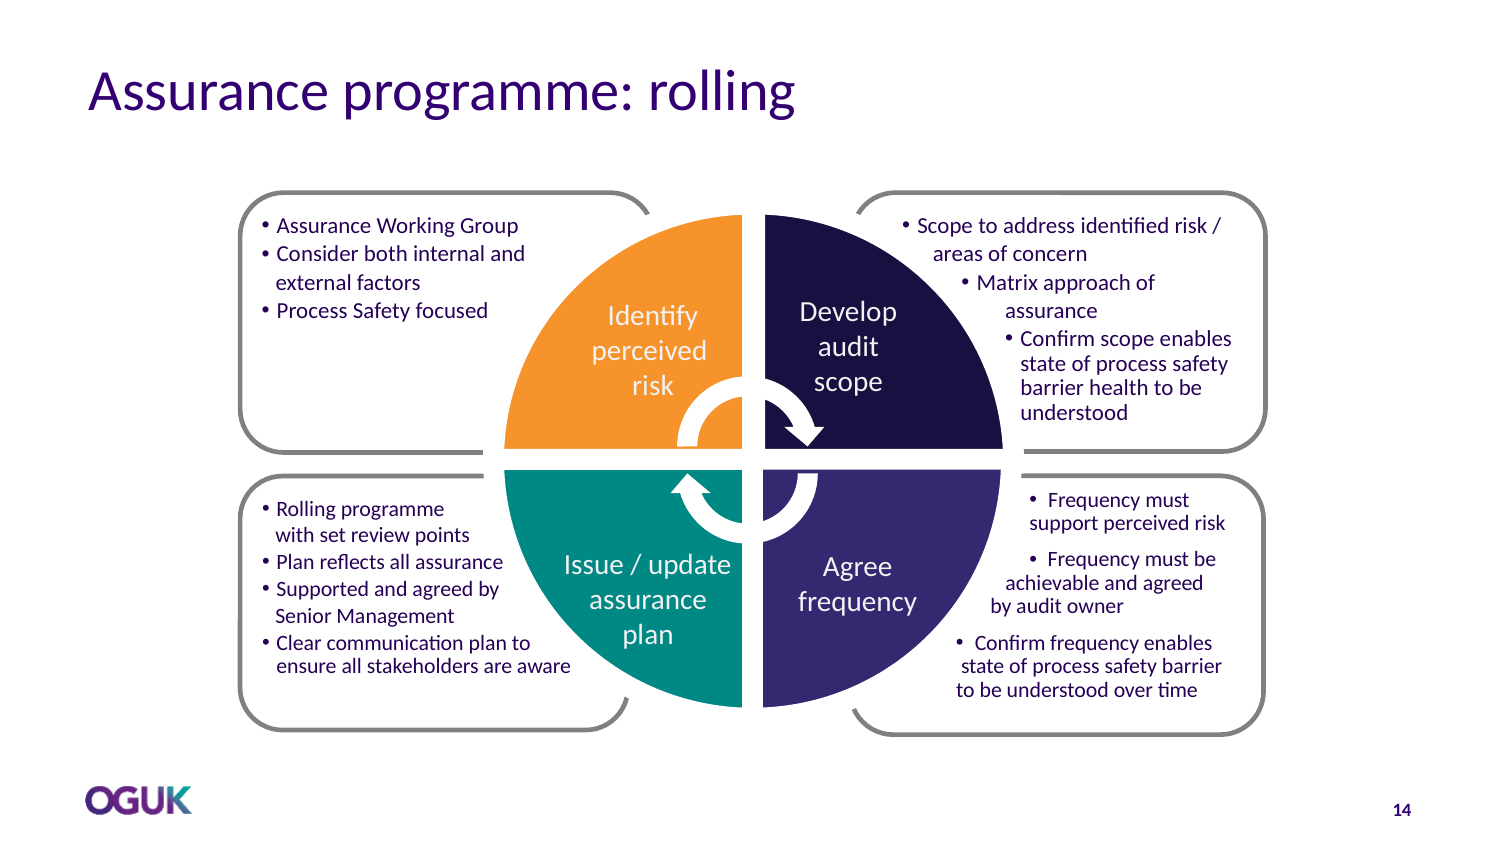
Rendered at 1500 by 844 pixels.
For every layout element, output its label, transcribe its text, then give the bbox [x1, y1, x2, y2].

title Assurance programme: rolling [88, 38, 1412, 145]
slide_number 14 [1352, 800, 1412, 818]
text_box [223, 180, 1287, 772]
picture [76, 778, 200, 822]
